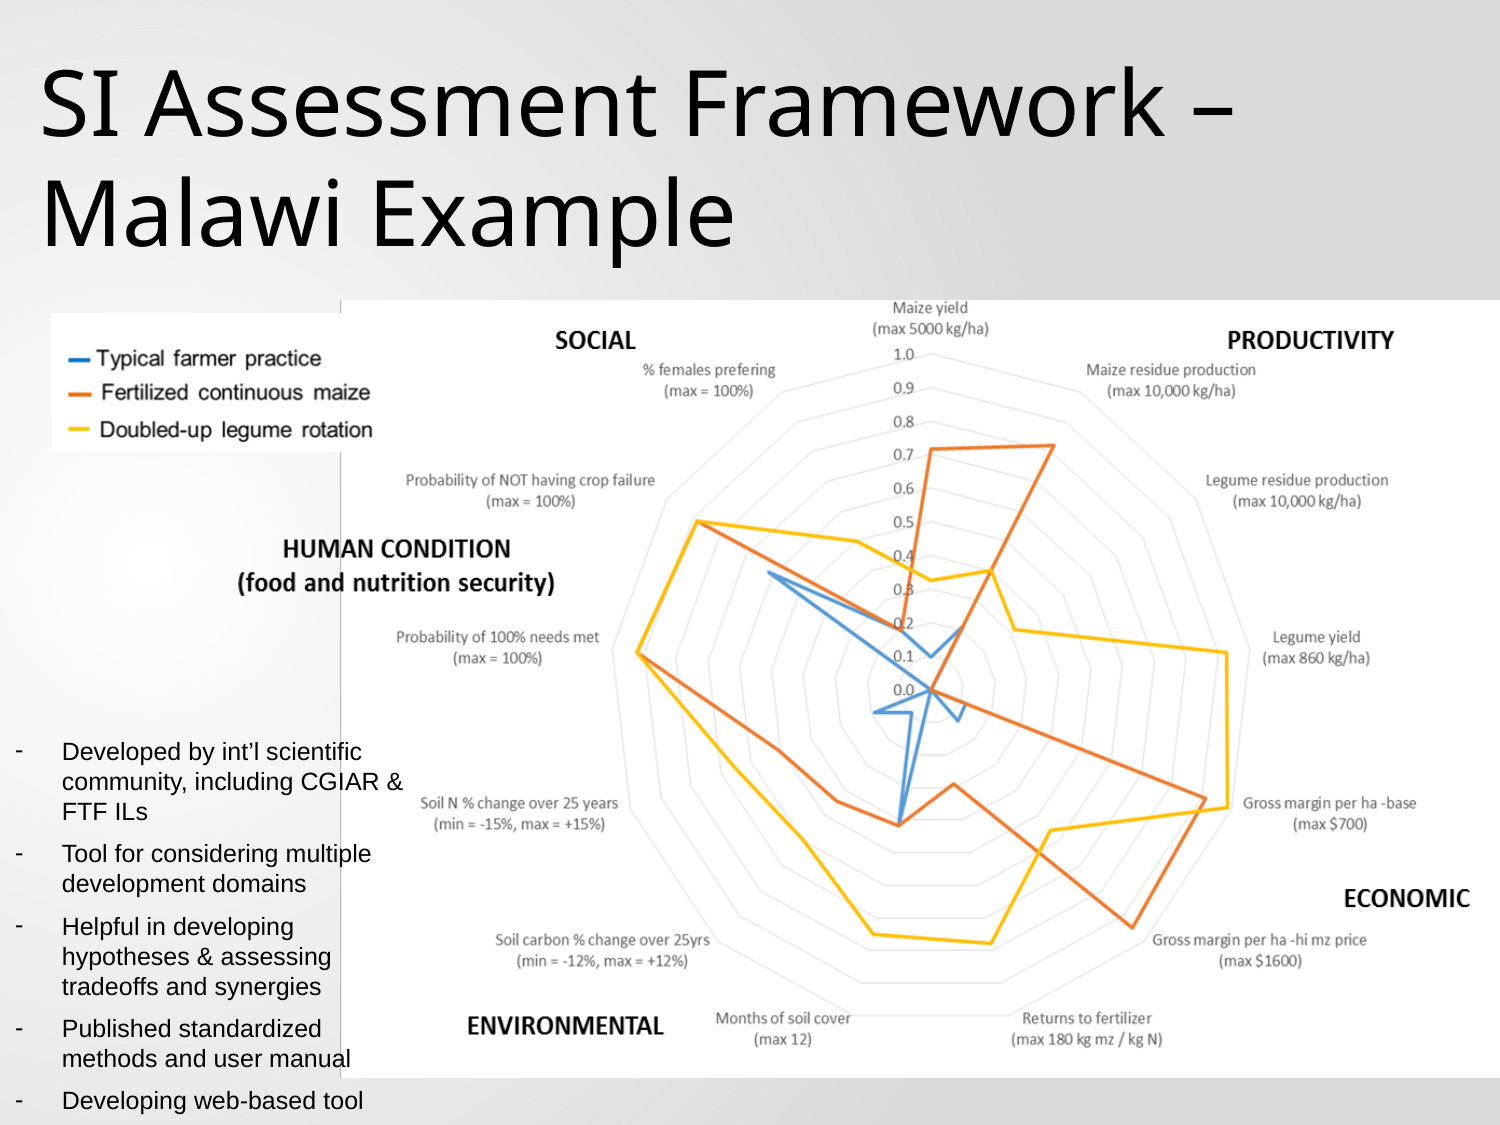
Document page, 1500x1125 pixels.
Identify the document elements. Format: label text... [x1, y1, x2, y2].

text_box Developed by int’l scientific community, including CGIAR & FTF ILs Tool for considering multiple development domains Helpful in developing hypotheses & assessing tradeoffs and synergies Published standardized methods and user manual Developing web-based tool [0, 727, 438, 1125]
picture [51, 299, 1500, 1078]
